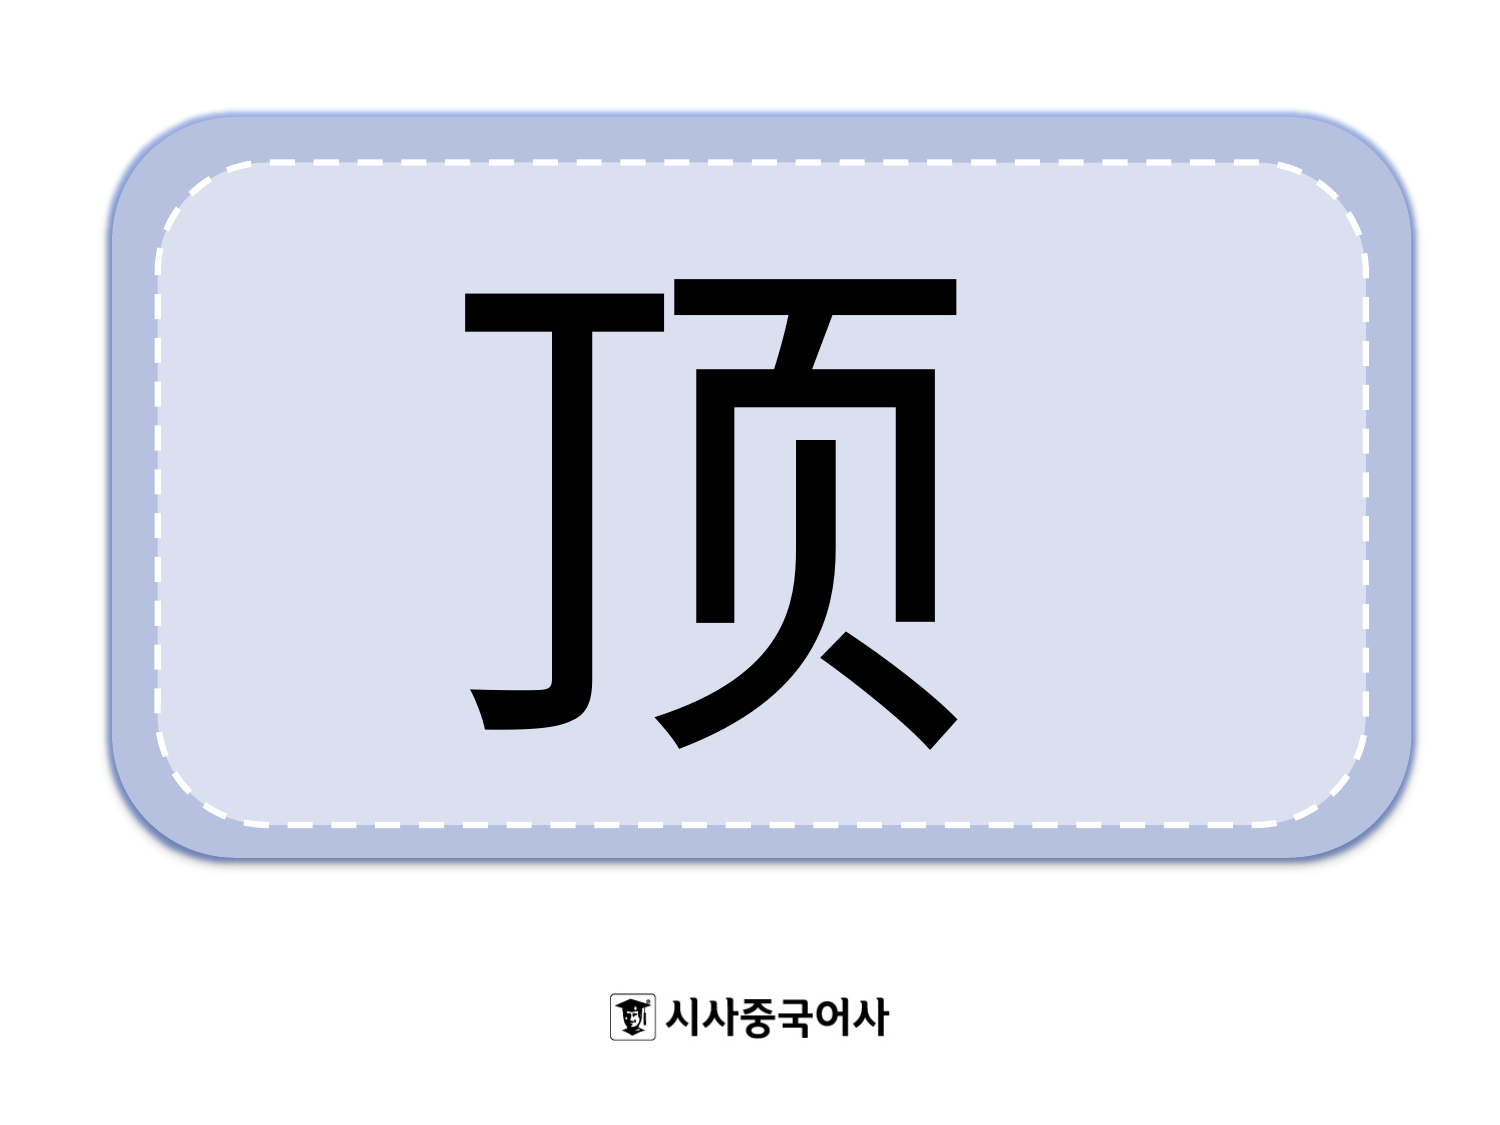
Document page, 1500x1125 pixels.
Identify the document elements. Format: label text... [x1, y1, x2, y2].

text_box 顶 [162, 160, 1371, 824]
picture [602, 987, 898, 1047]
